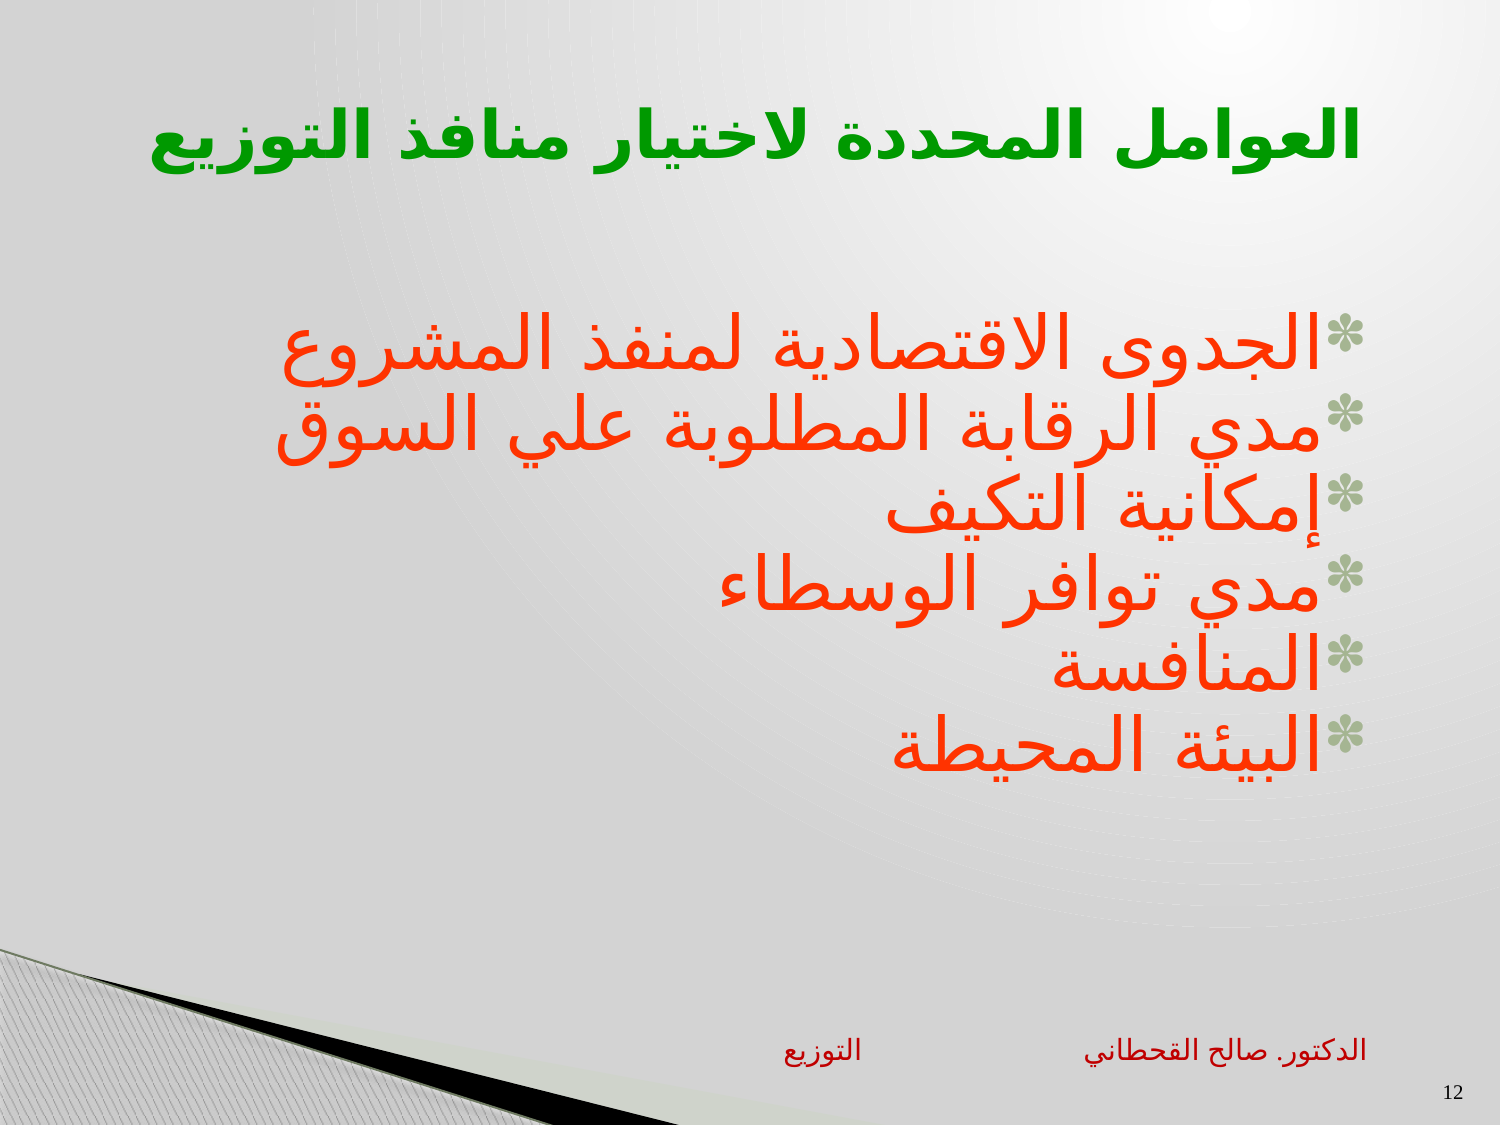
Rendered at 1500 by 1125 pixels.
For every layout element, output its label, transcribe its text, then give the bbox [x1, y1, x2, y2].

title العوامل المحددة لاختيار منافذ التوزيع [70, 50, 1442, 235]
slide_number 12 [1418, 1051, 1479, 1112]
list الجدوى الاقتصادية لمنفذ المشروع مدي الرقابة المطلوبة علي السوق إمكانية التكيف مدي توافر الوسطاء المنافسة البيئة المحيطة [162, 304, 1400, 1013]
footer التوزيع الدكتور. صالح القحطاني [585, 1042, 1383, 1103]
